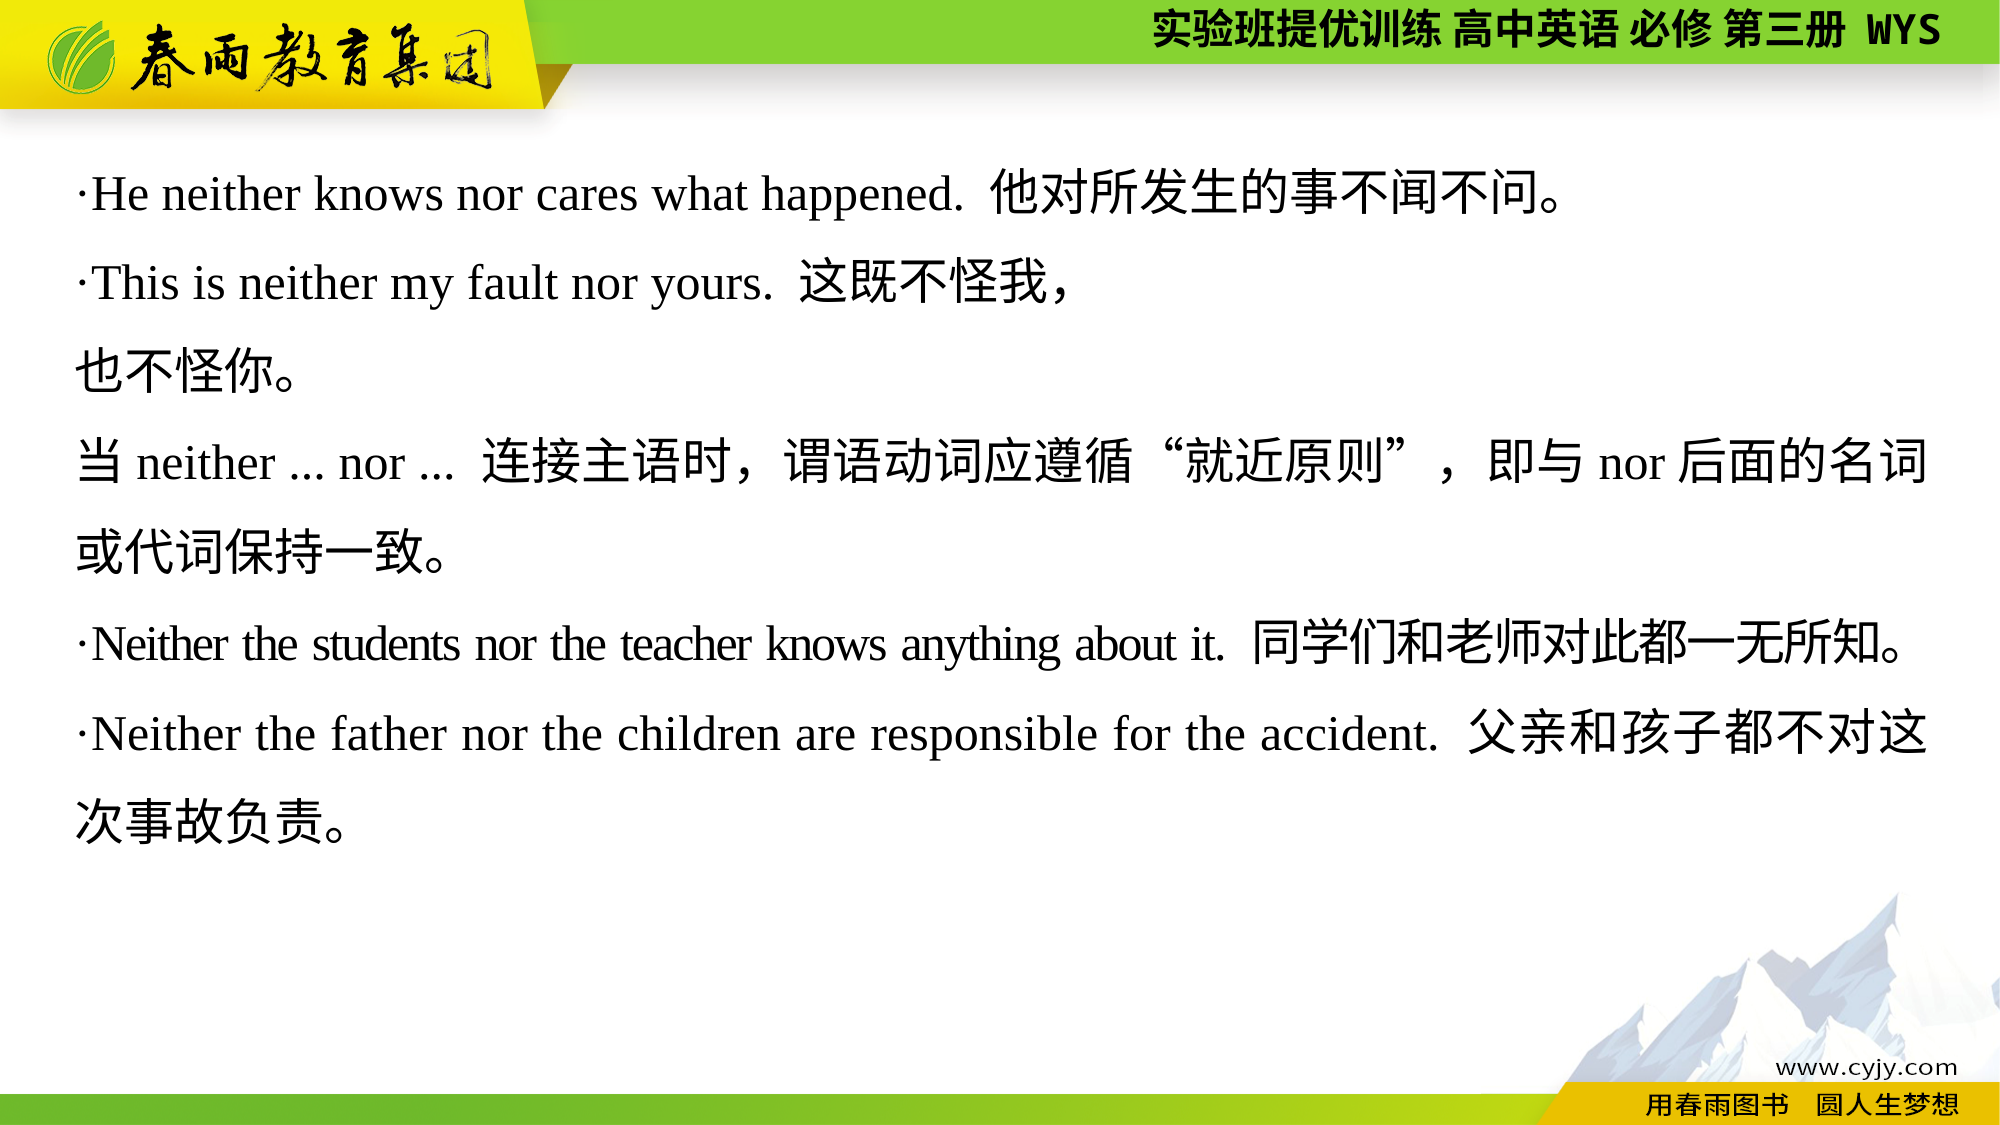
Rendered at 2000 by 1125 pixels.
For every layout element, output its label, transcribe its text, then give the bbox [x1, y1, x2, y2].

list ·He neither knows nor cares what happened. 他对所发生的事不闻不问。 ·This is neither my fault nor yours. 这既不怪我， 也不怪你。 当neither ... nor ... 连接主语时，谓语动词应遵循“就近原则”，即与nor后面的名词或代词保持一致。 ·Neither the students nor the teacher knows anything about it. 同学们和老师对此都一无所知。 ·Neither the father nor the children are responsible for the accident. 父亲和孩子都不对这次事故负责。 [59, 122, 1944, 854]
picture [0, 0, 2000, 1125]
